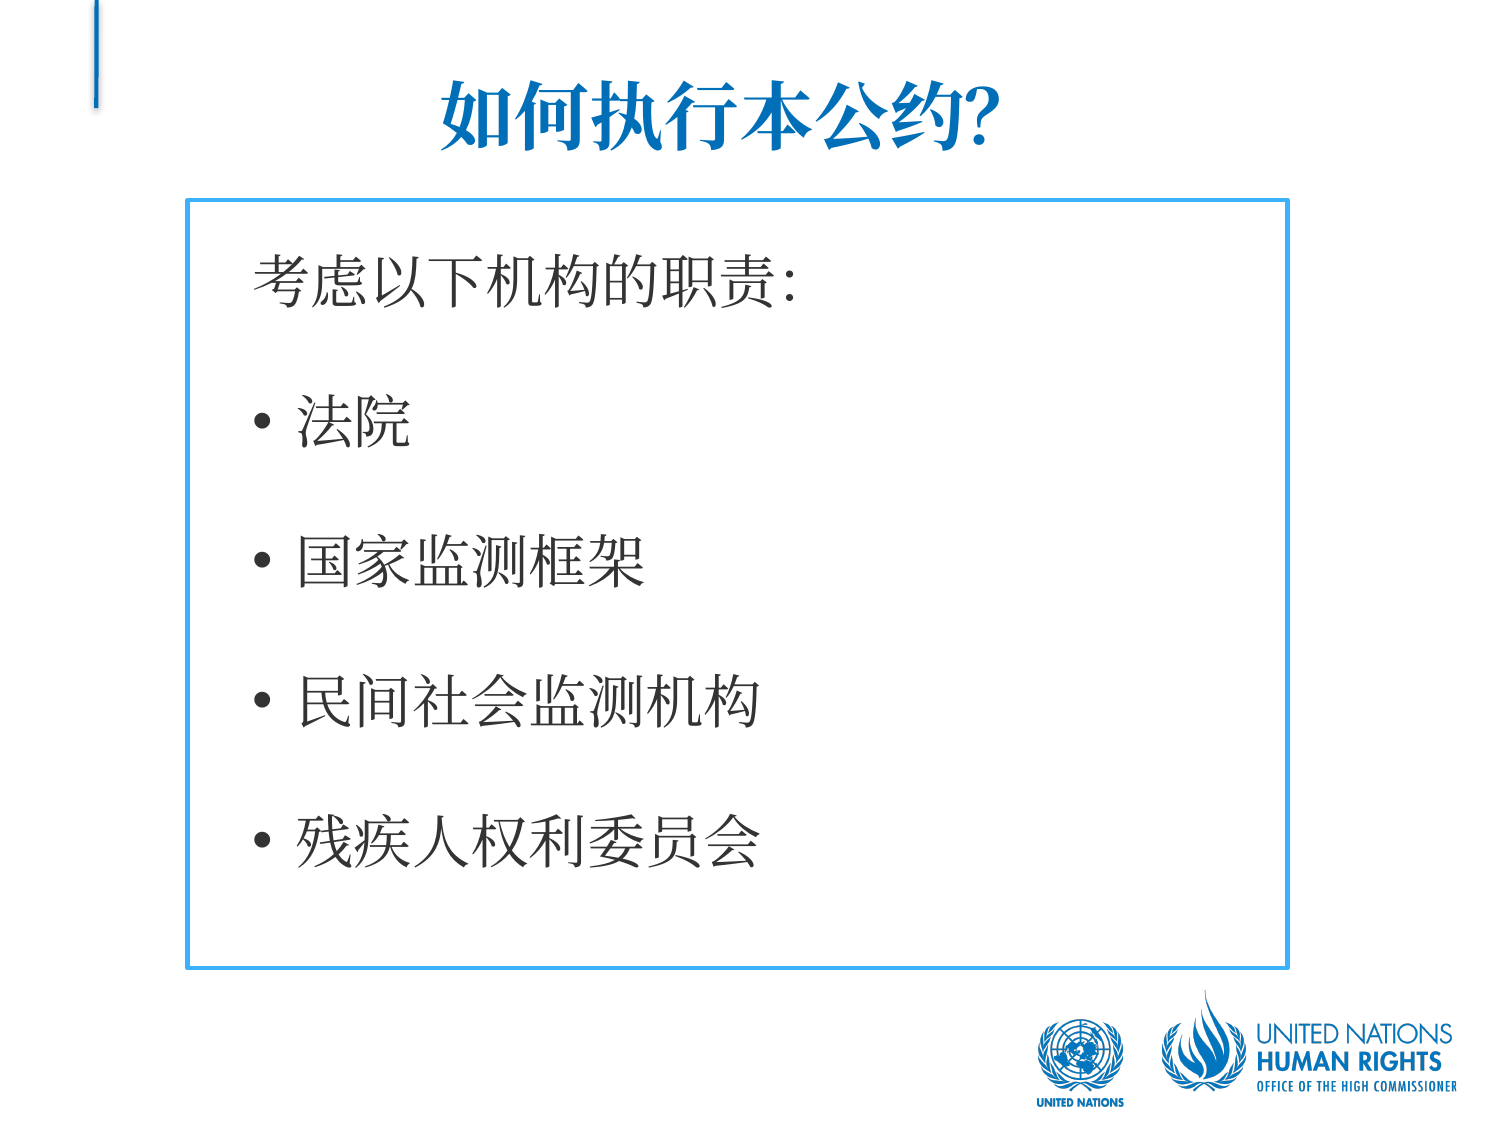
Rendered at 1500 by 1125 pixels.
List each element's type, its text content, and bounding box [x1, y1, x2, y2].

text_box 如何执行本公约？ [52, 62, 1428, 200]
text_box 考虑以下机构的职责： 法院 国家监测框架 民间社会监测机构 残疾人权利委员会 [237, 237, 1250, 952]
text_box [185, 198, 1290, 970]
picture [1037, 990, 1457, 1107]
